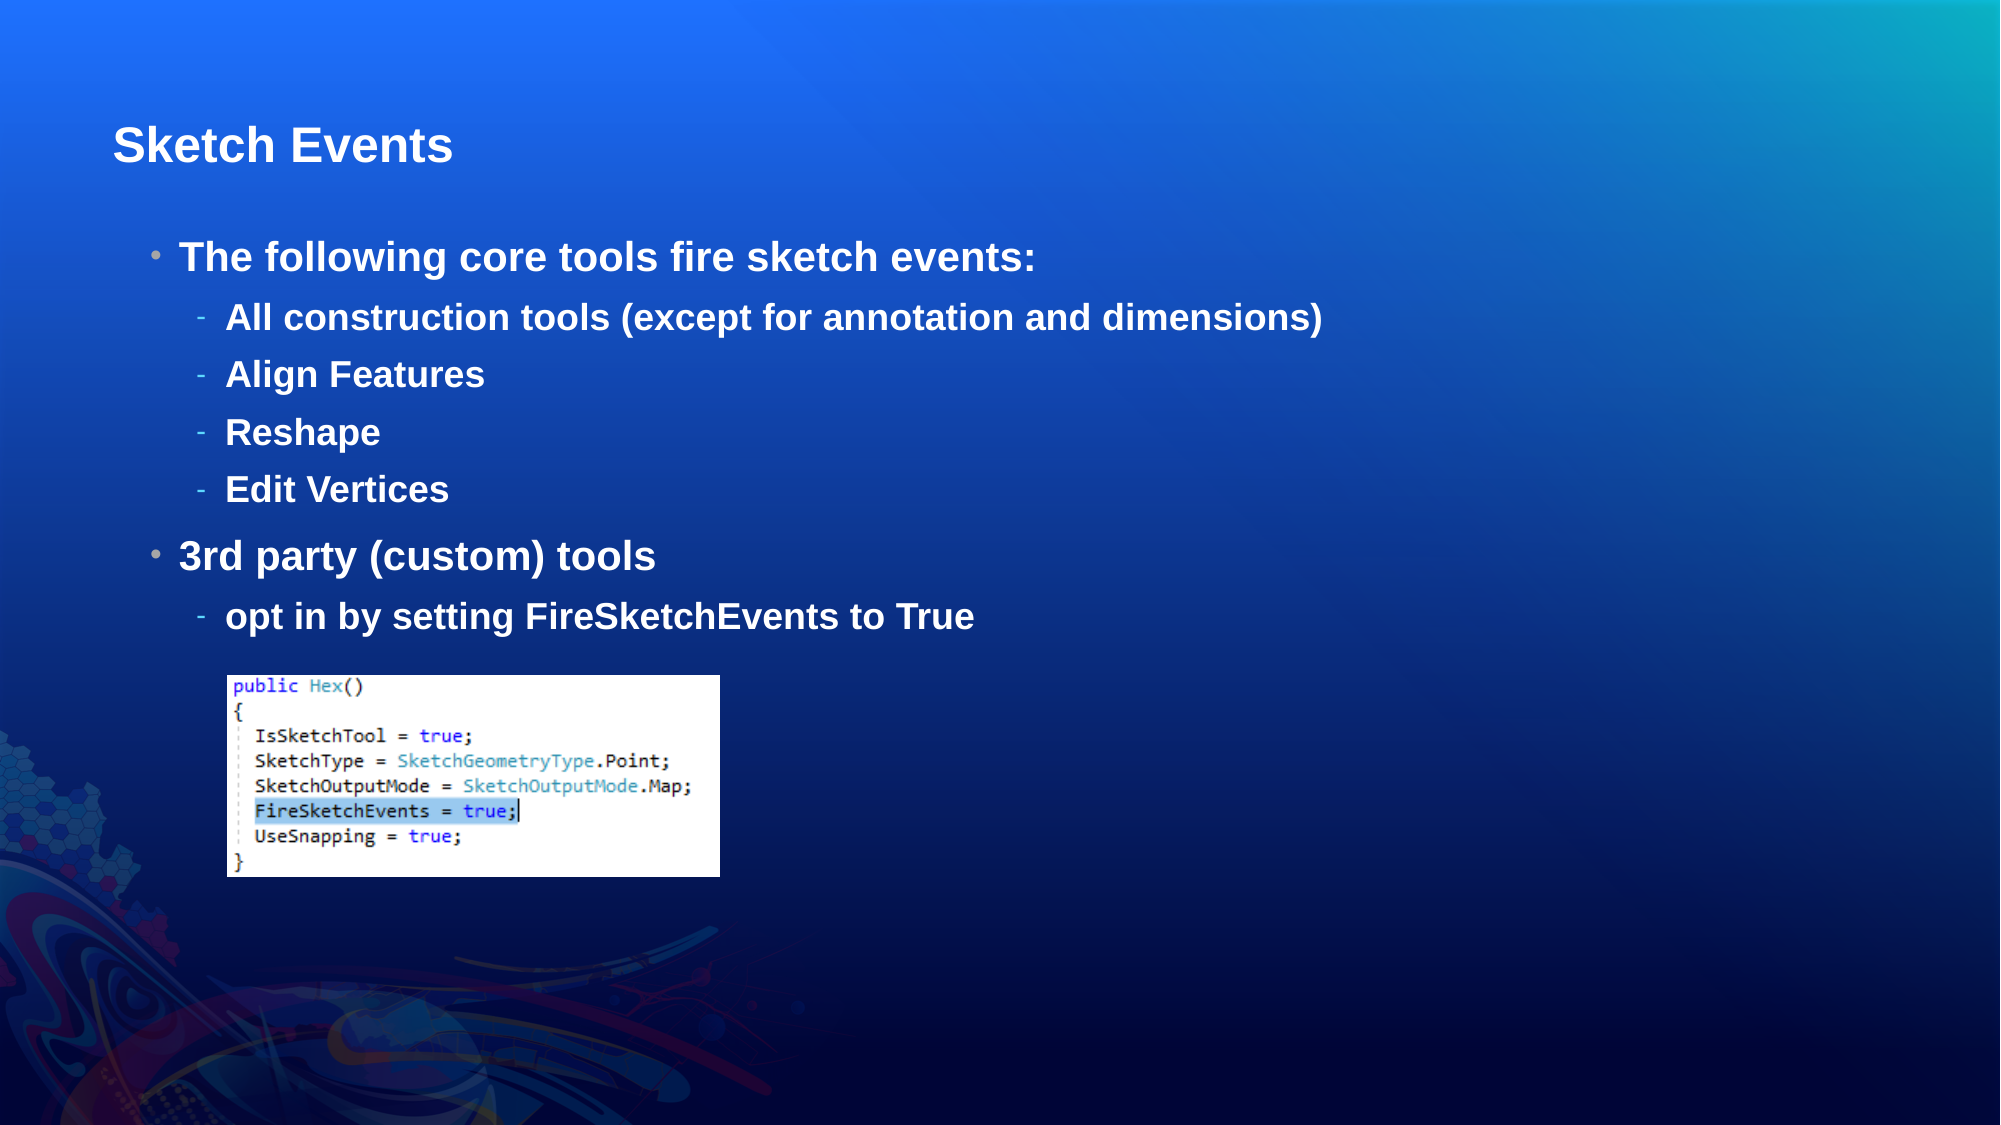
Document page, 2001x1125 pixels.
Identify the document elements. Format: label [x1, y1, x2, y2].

picture [227, 674, 721, 877]
text_box [0, 0, 2000, 1125]
